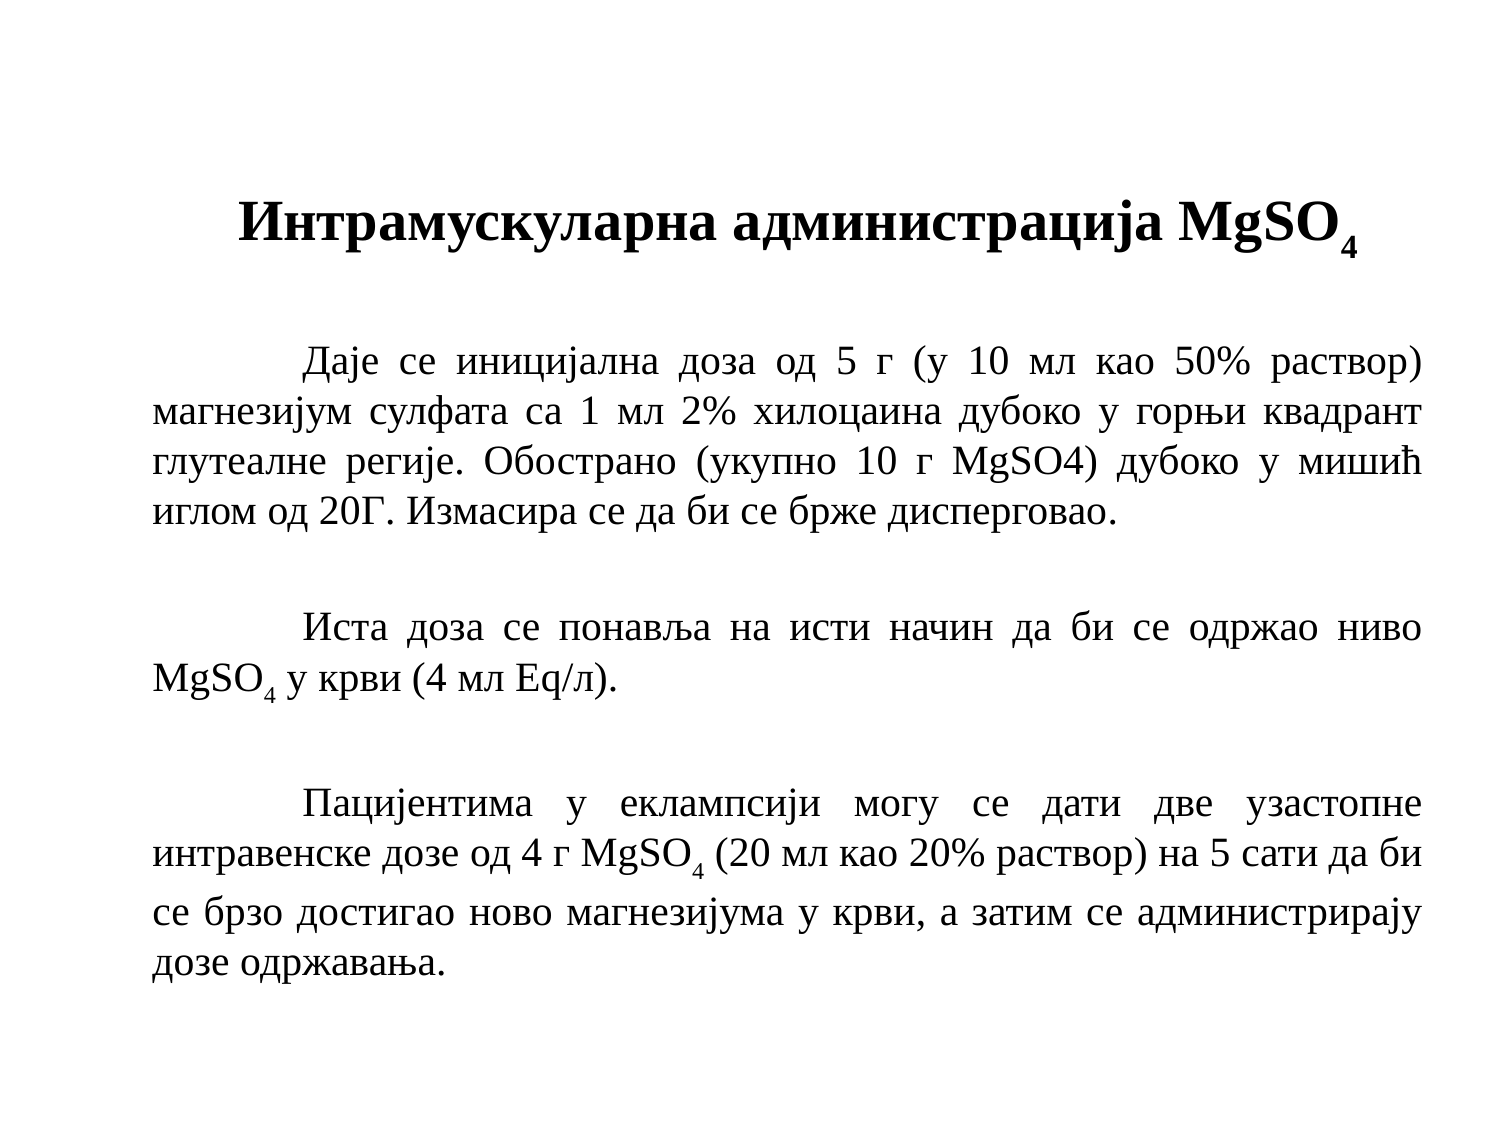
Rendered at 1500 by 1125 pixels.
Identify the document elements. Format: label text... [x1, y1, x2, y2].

list Даје се иницијална доза од 5 г (у 10 мл као 50% раствор) магнезијум сулфата са 1 мл 2% xилоцаина дубоко у горњи квадрант глутеалне регије. Обострано (укупно 10 г MgSO4) дубоко у мишић иглом од 20Г. Измасира се да би се брже дисперговао. Иста доза се понавља на исти начин да би се одржао ниво MgSO4 у крви (4 мл Еq/л). Пацијентима у еклампсији могу се дати две узастопне интравенске дозе од 4 г MgSO4 (20 мл као 20% раствор) на 5 сати да би се брзо достигао ново магнезијума у крви, а затим се администрирају дозе одржавања. [137, 324, 1438, 1050]
title Интрамускуларна администрација MgSO4 [142, 181, 1482, 267]
